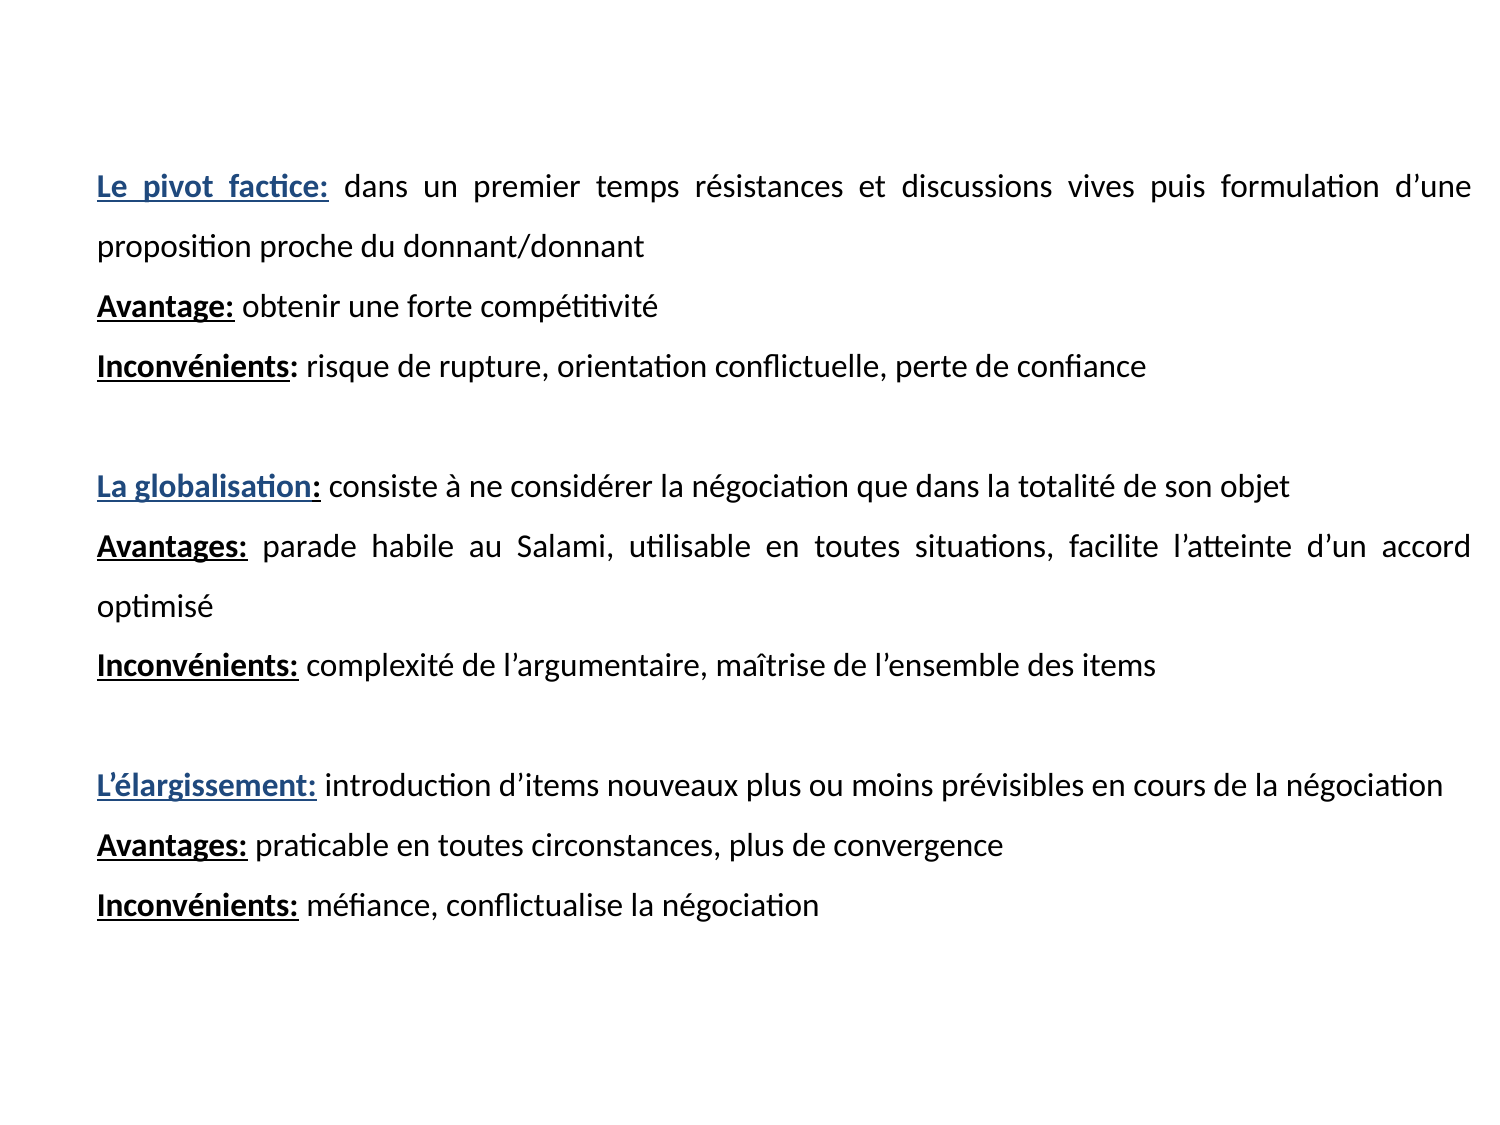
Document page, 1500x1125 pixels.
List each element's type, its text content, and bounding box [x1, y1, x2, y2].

text_box Le pivot factice: dans un premier temps résistances et discussions vives puis formulation d’une proposition proche du donnant/donnant Avantage: obtenir une forte compétitivité Inconvénients: risque de rupture, orientation conflictuelle, perte de confiance La globalisation: consiste à ne considérer la négociation que dans la totalité de son objet Avantages: parade habile au Salami, utilisable en toutes situations, facilite l’atteinte d’un accord optimisé Inconvénients: complexité de l’argumentaire, maîtrise de l’ensemble des items L’élargissement: introduction d’items nouveaux plus ou moins prévisibles en cours de la négociation Avantages: praticable en toutes circonstances, plus de convergence Inconvénients: méfiance, conflictualise la négociation [82, 137, 1489, 931]
